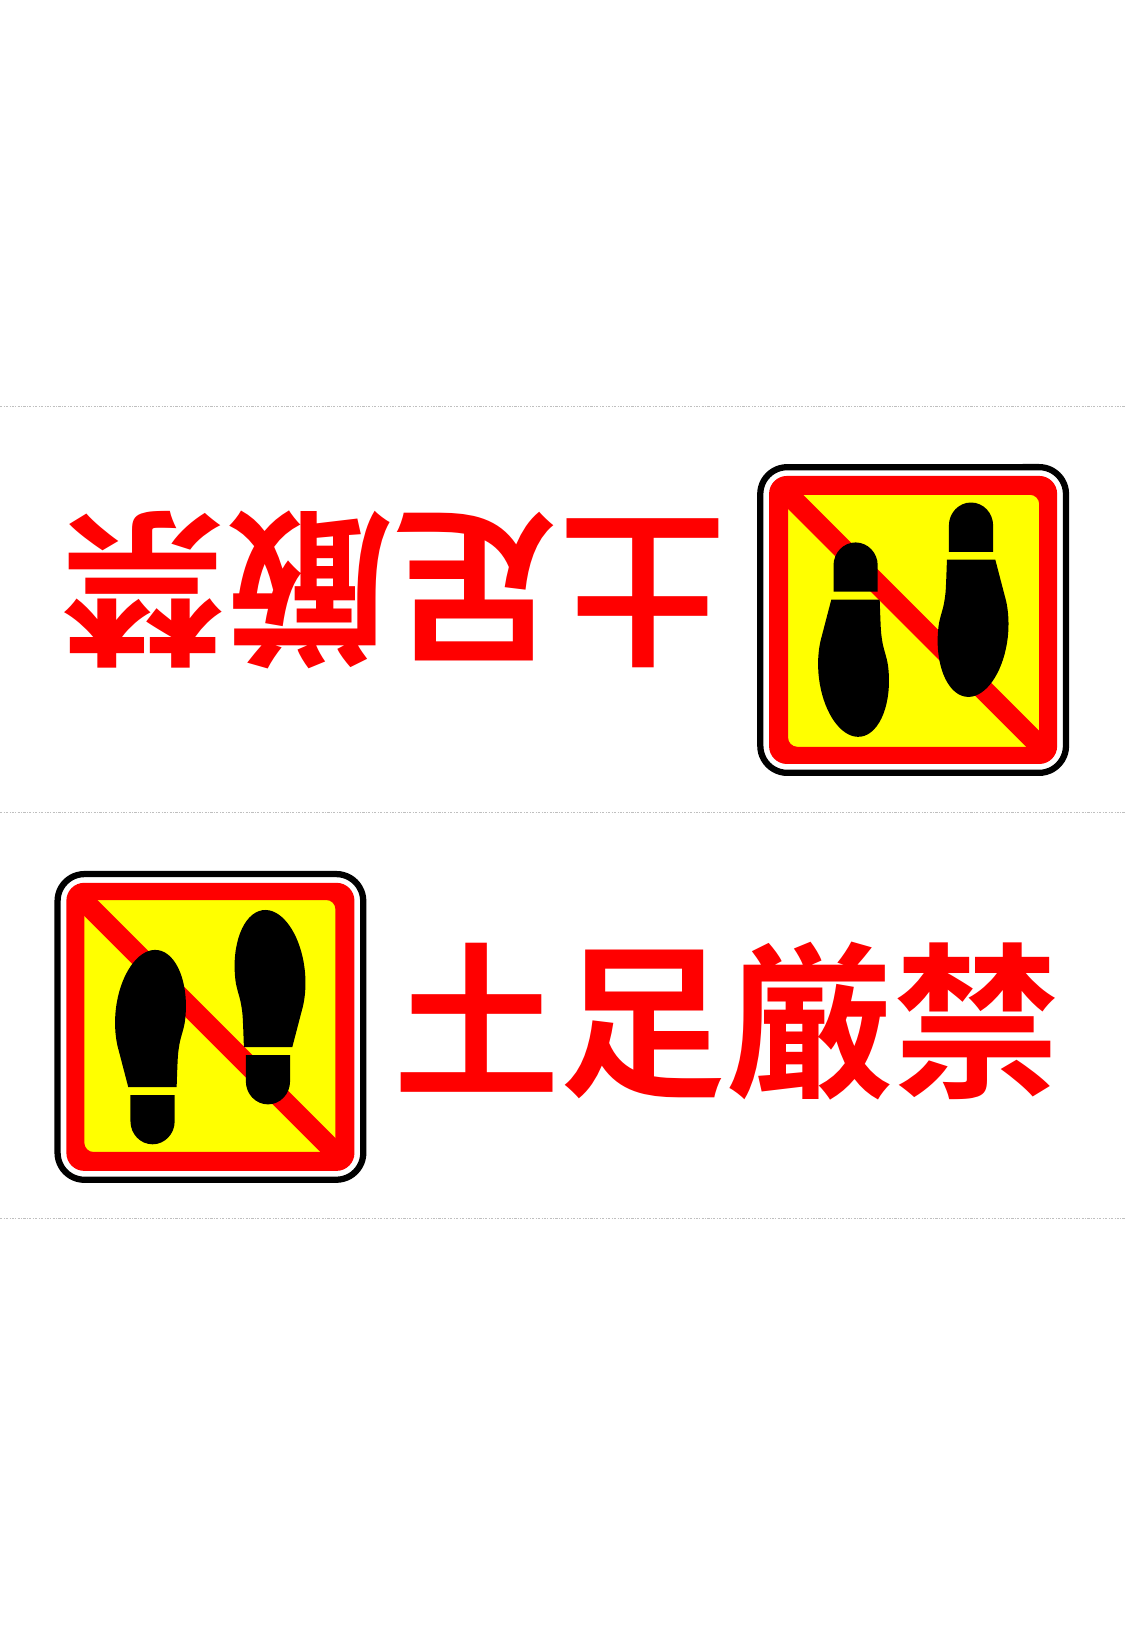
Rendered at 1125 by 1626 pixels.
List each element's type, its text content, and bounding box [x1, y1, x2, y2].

text_box 土足厳禁 [378, 910, 1075, 1126]
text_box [760, 467, 1066, 773]
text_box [57, 874, 364, 1180]
text_box 土足厳禁 [44, 485, 742, 700]
